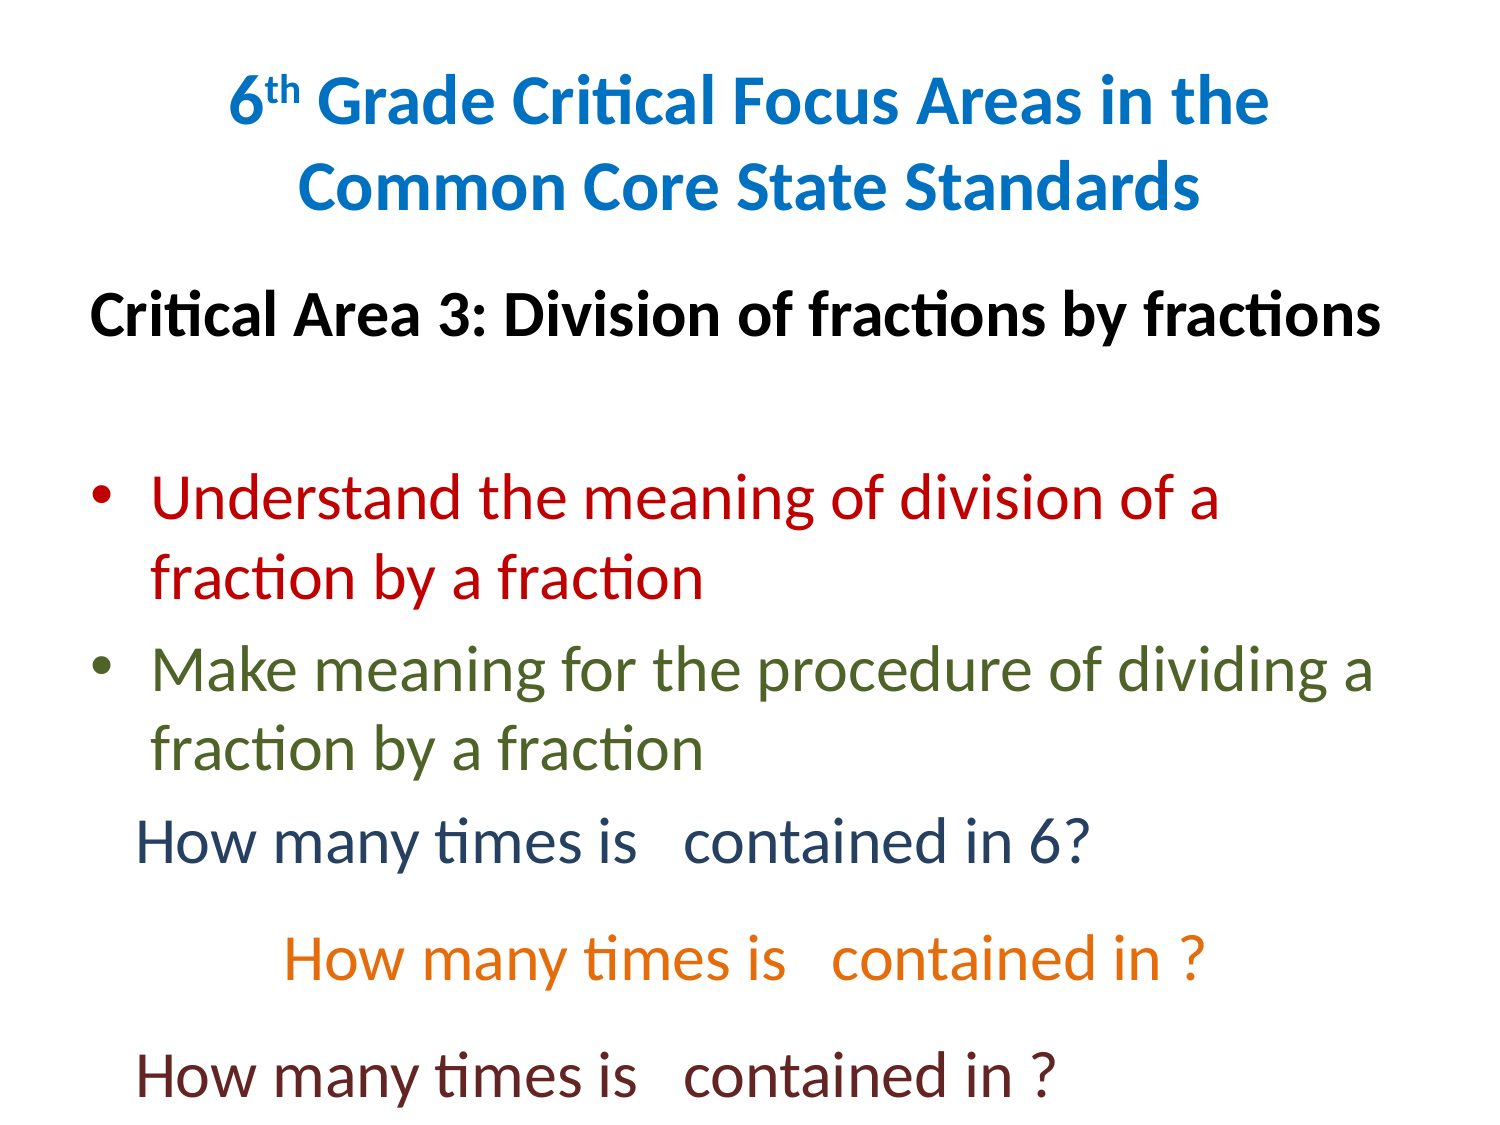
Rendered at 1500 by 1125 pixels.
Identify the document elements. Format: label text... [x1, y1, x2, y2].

title 6th Grade Critical Focus Areas in the Common Core State Standards [75, 45, 1425, 233]
